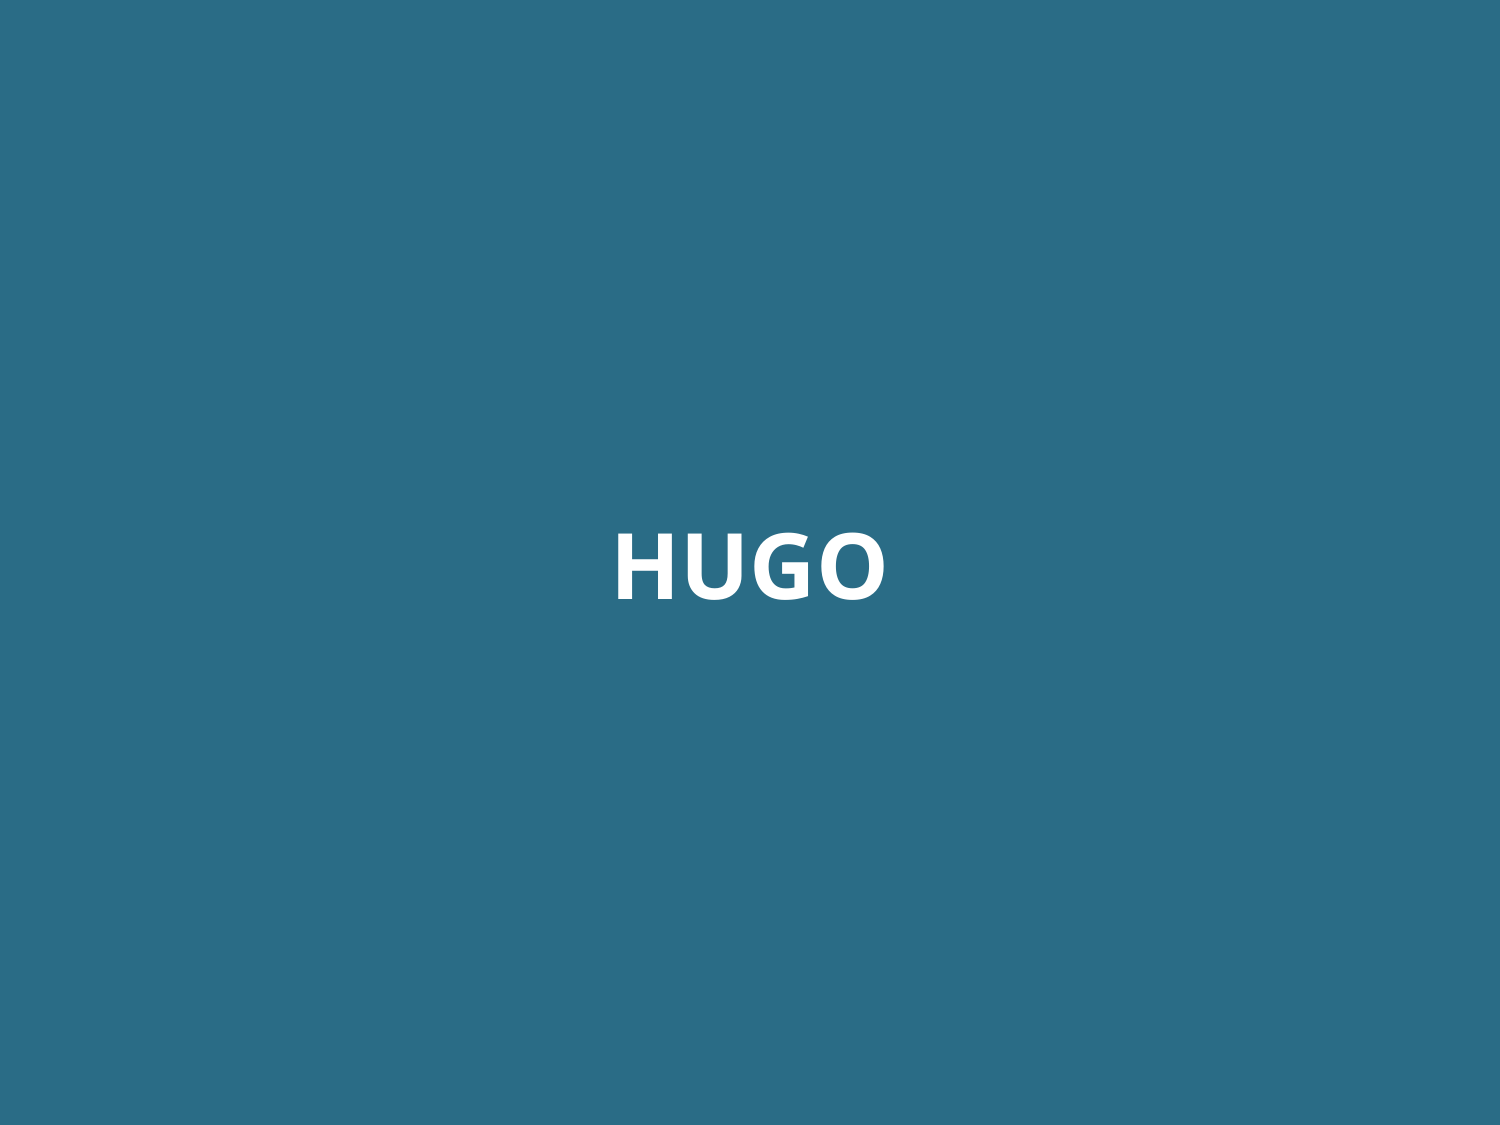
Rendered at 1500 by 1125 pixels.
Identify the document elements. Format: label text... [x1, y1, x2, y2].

text_box HUGO [0, 0, 1500, 1125]
